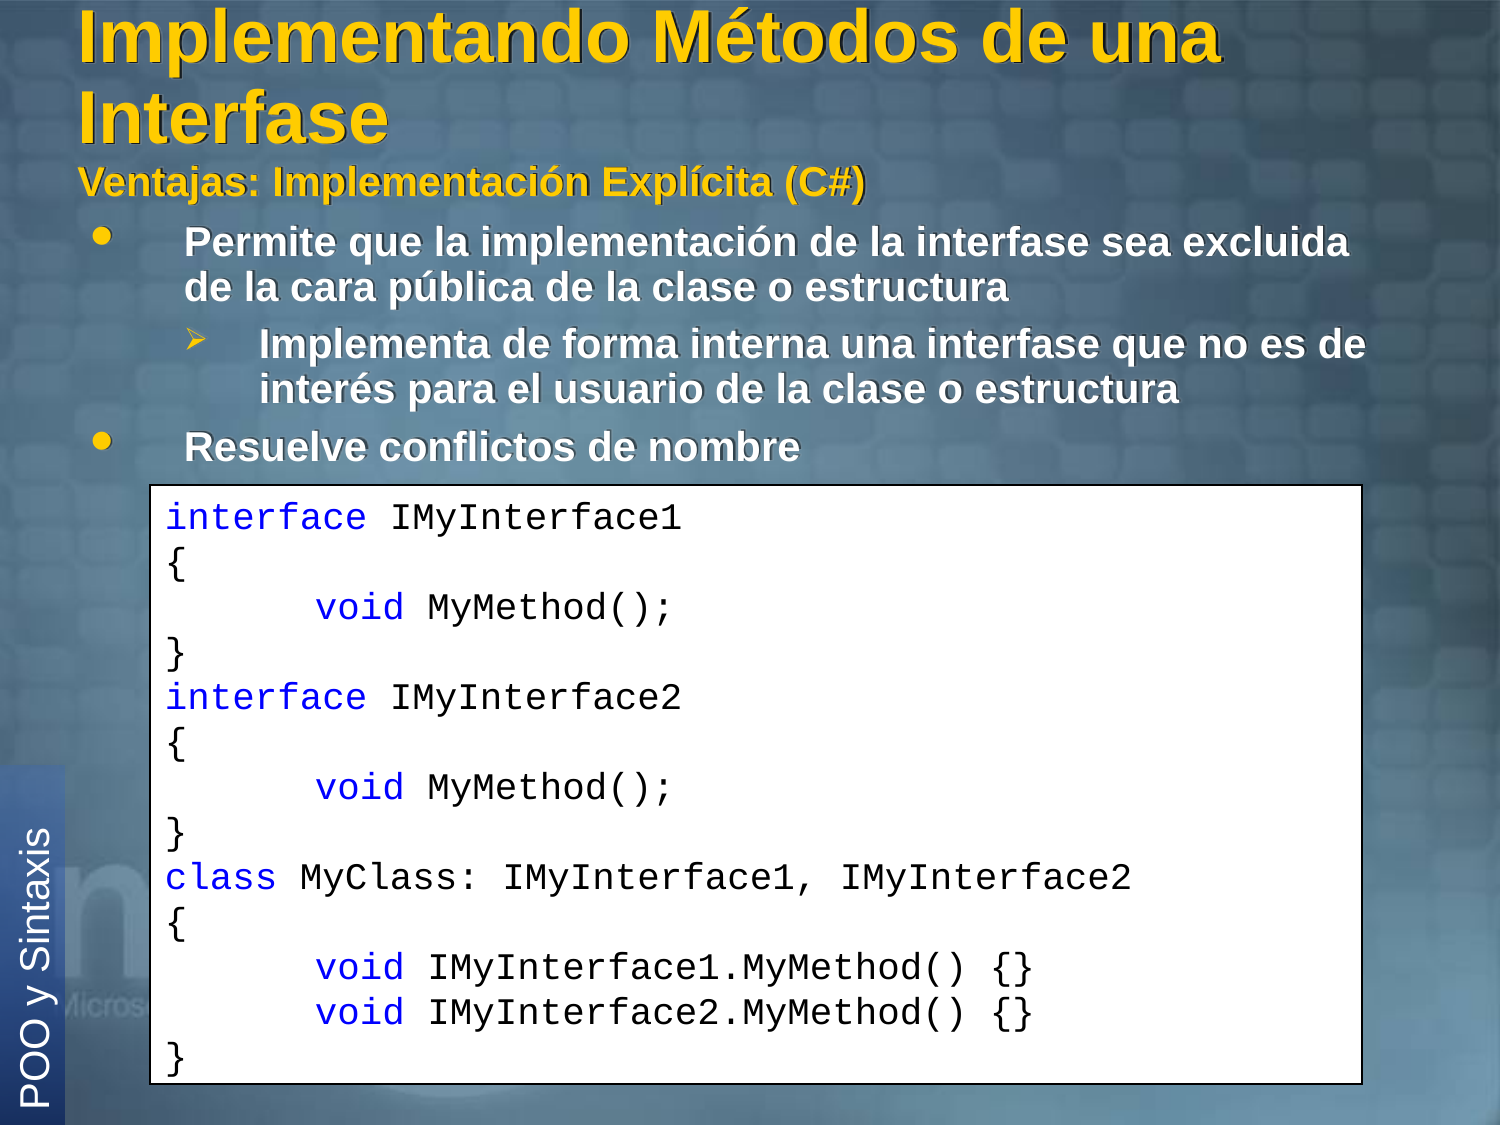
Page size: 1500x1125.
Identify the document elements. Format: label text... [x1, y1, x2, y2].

title Implementando Métodos de una Interfase Ventajas: Implementación Explícita (C#) [62, 107, 1500, 213]
text_box interface IMyInterface1 { void MyMethod(); } interface IMyInterface2 { void MyMethod(); } class MyClass: IMyInterface1, IMyInterface2 { void IMyInterface1.MyMethod() {} void IMyInterface2.MyMethod() {} } [149, 484, 1363, 1085]
list Permite que la implementación de la interfase sea excluida de la cara pública de la clase o estructura Implementa de forma interna una interfase que no es de interés para el usuario de la clase o estructura Resuelve conflictos de nombre [75, 215, 1425, 484]
picture [0, 0, 1500, 1125]
text_box POO y Sintaxis [0, 765, 65, 1125]
